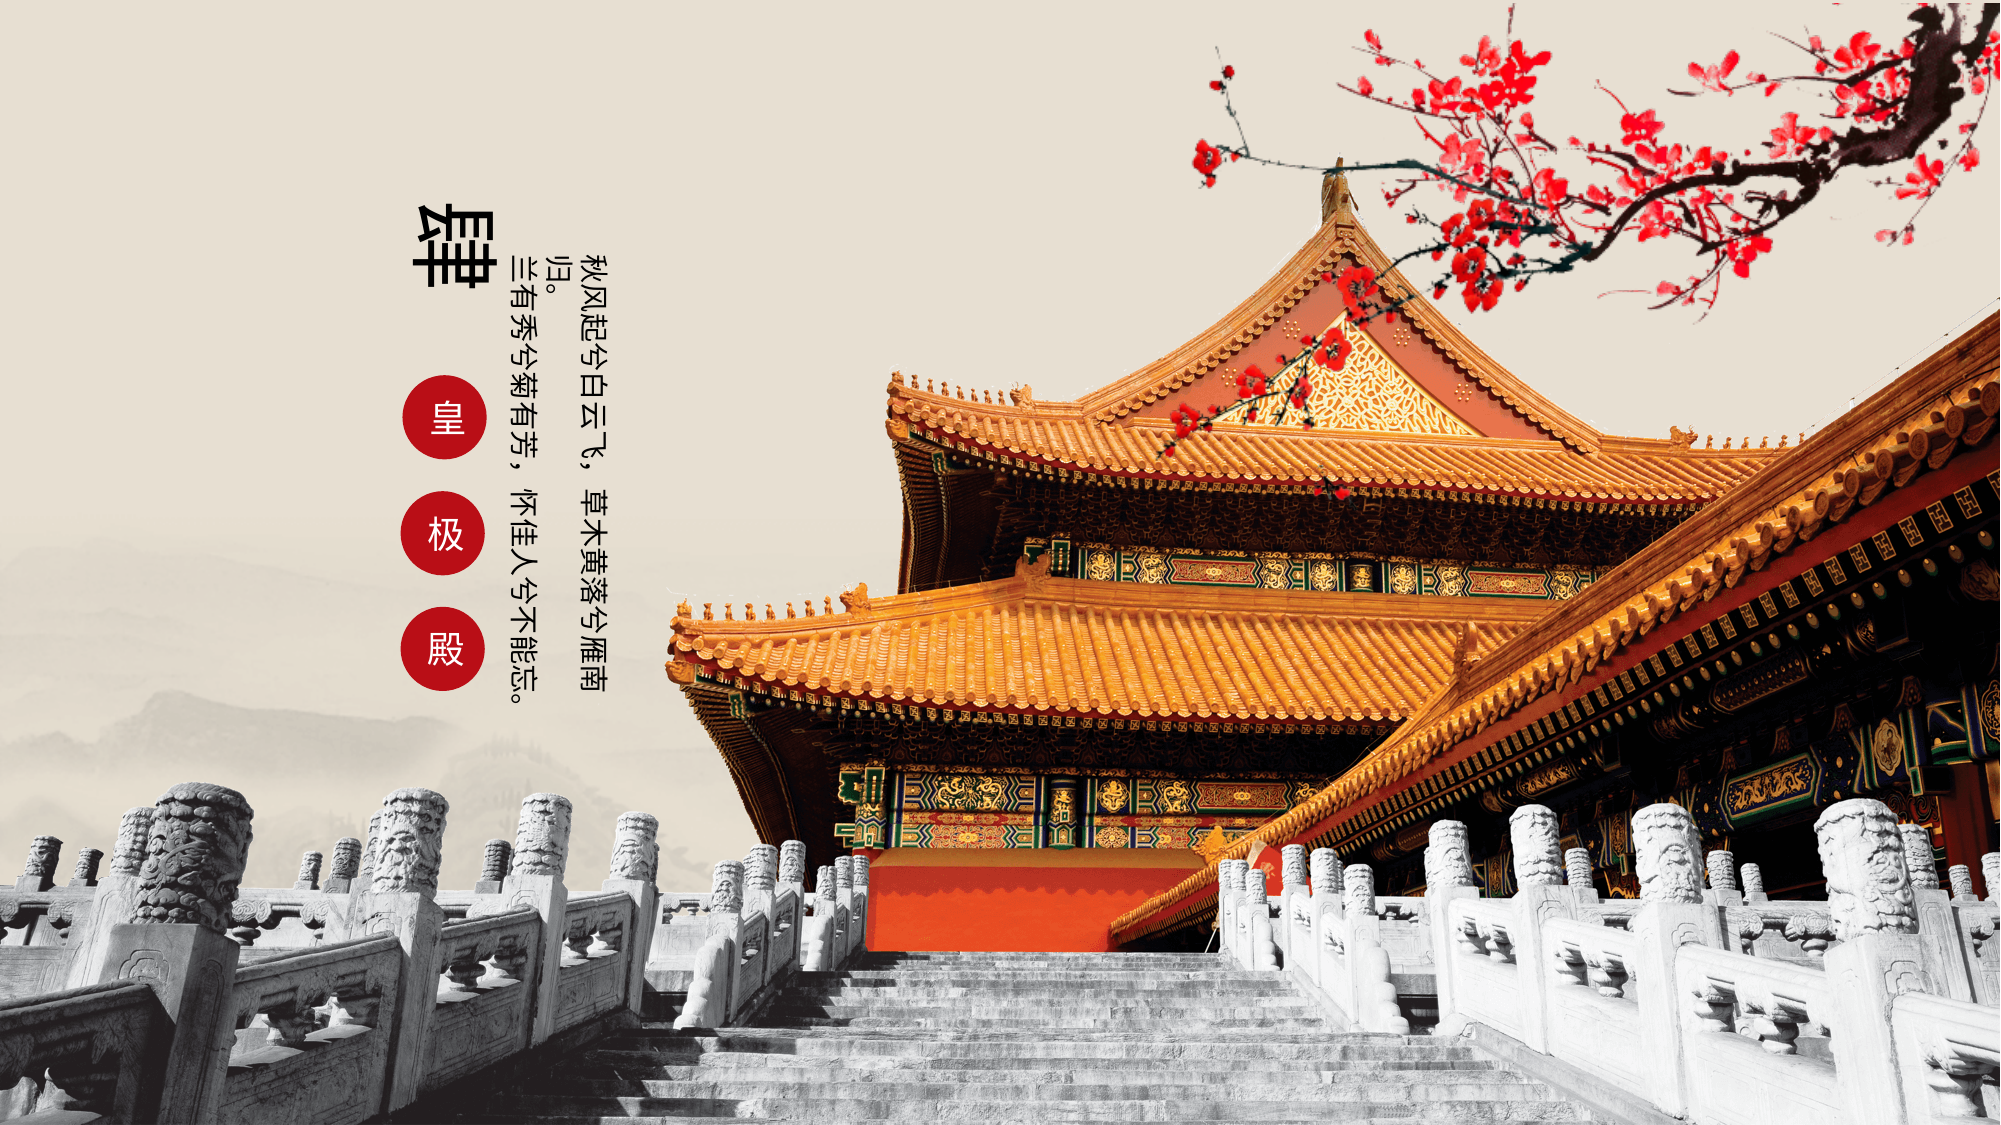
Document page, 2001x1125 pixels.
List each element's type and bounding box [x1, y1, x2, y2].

text_box [377, 185, 621, 731]
picture [0, 0, 2000, 1125]
